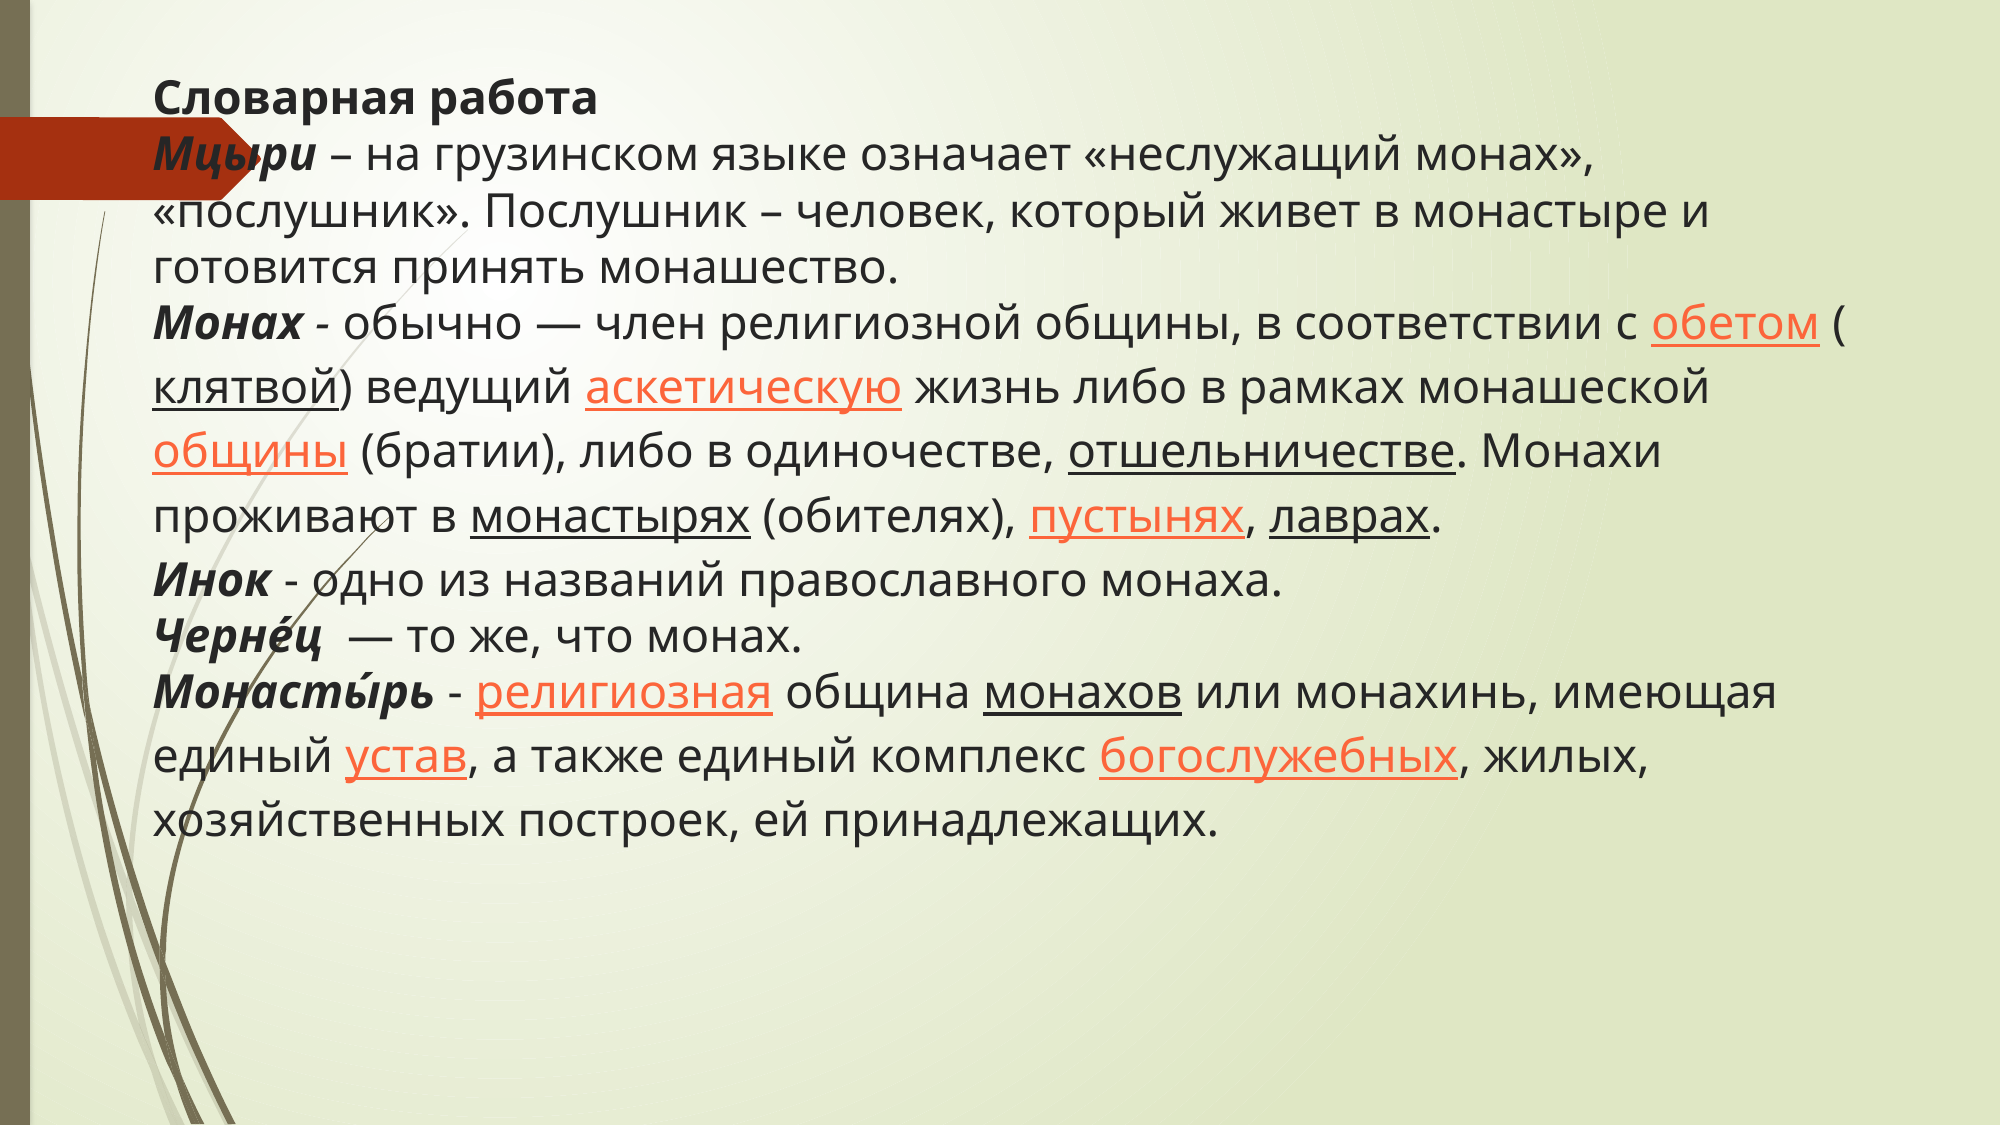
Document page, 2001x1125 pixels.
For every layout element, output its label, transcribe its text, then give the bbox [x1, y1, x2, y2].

title Словарная работа Мцыри – на грузинском языке означает «неслужащий монах», «послушник». Послушник – человек, который живет в монастыре и готовится принять монашество. Монах - обычно — член религиозной общины, в соответствии с обетом (клятвой) ведущий аскетическую жизнь либо в рамках монашеской общины (братии), либо в одиночестве, отшельничестве. Монахи проживают в монастырях (обителях), пустынях, лаврах. Инок - одно из названий православного монаха. Черне́ц — то же, что монах. Монасты́рь - религиозная община монахов или монахинь, имеющая единый устав, а также единый комплекс богослужебных, жилых, хозяйственных построек, ей принадлежащих. [137, 59, 1863, 949]
